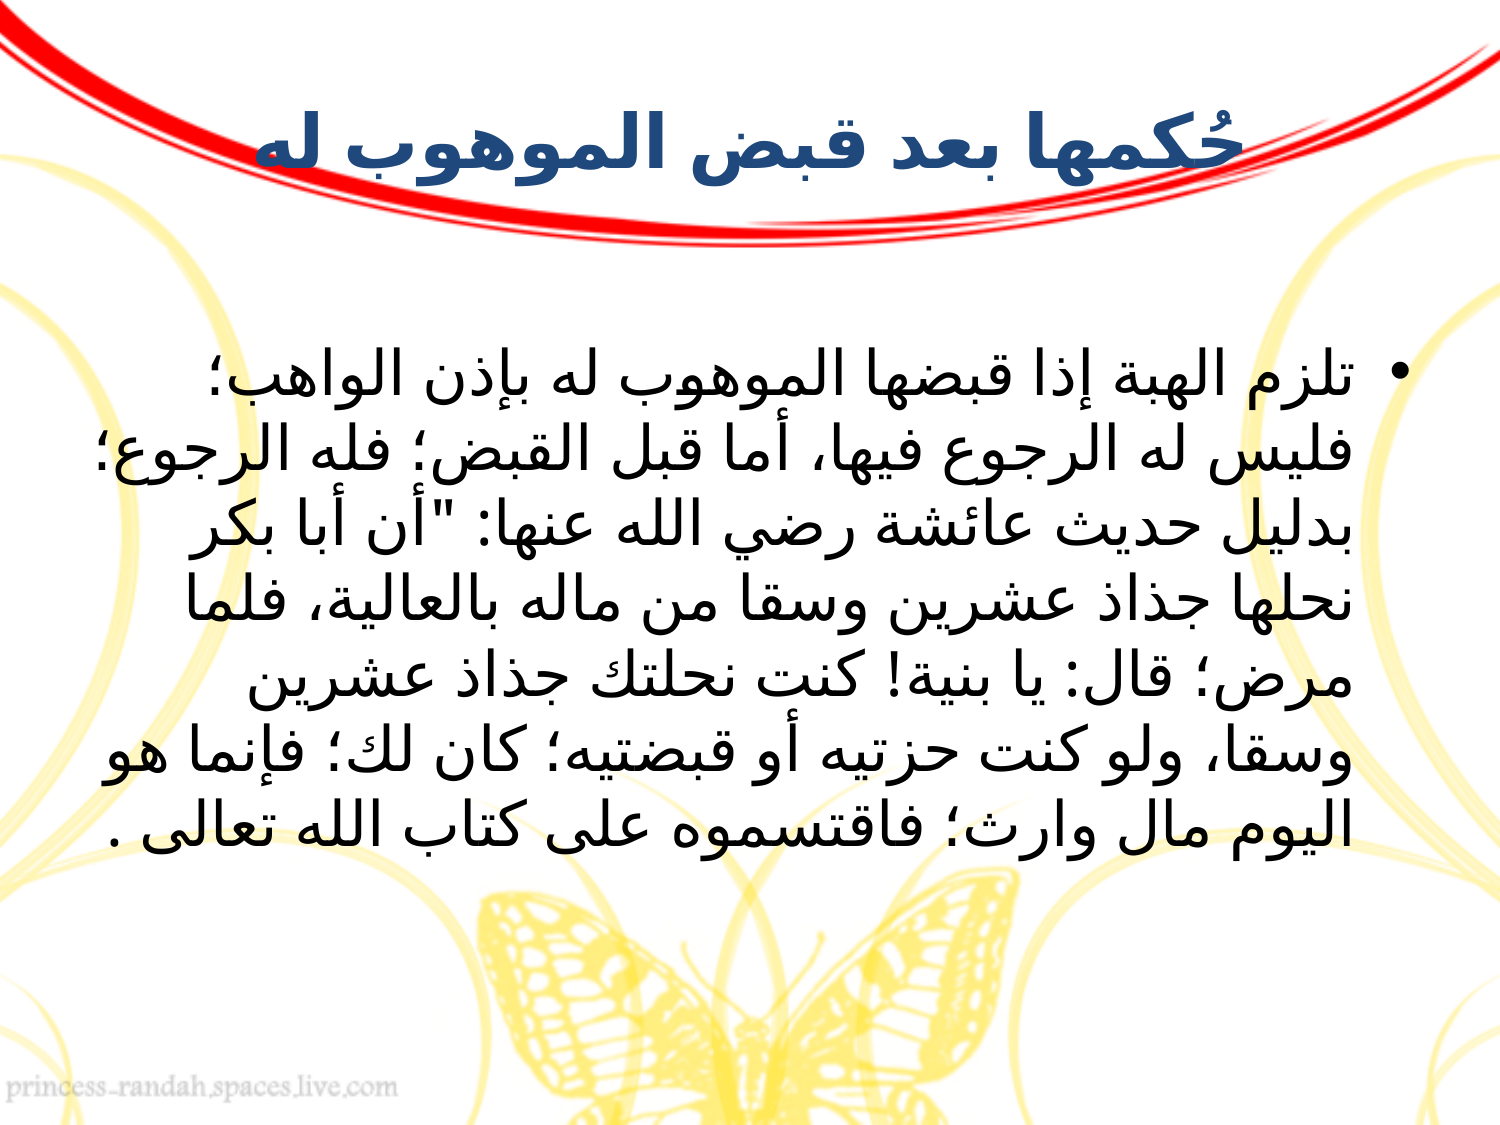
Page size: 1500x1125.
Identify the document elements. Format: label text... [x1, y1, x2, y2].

list تلزم الهبة إذا قبضها الموهوب له بإذن الواهب؛ فليس له الرجوع فيها، أما قبل القبض؛ فله الرجوع؛ بدليل حديث عائشة رضي الله عنها: "أن أبا بكر نحلها جذاذ عشرين وسقا من ماله بالعالية، فلما مرض؛ قال: يا بنية‍‍‍‍‍‍‍! كنت نحلتك جذاذ عشرين وسقا، ولو كنت حزتيه أو قبضتيه؛ كان لك؛ فإنما هو اليوم مال وارث؛ فاقتسموه على كتاب الله تعالى . [75, 324, 1425, 938]
title حُكمها بعد قبض الموهوب له [75, 45, 1425, 233]
picture [0, 0, 1500, 1125]
